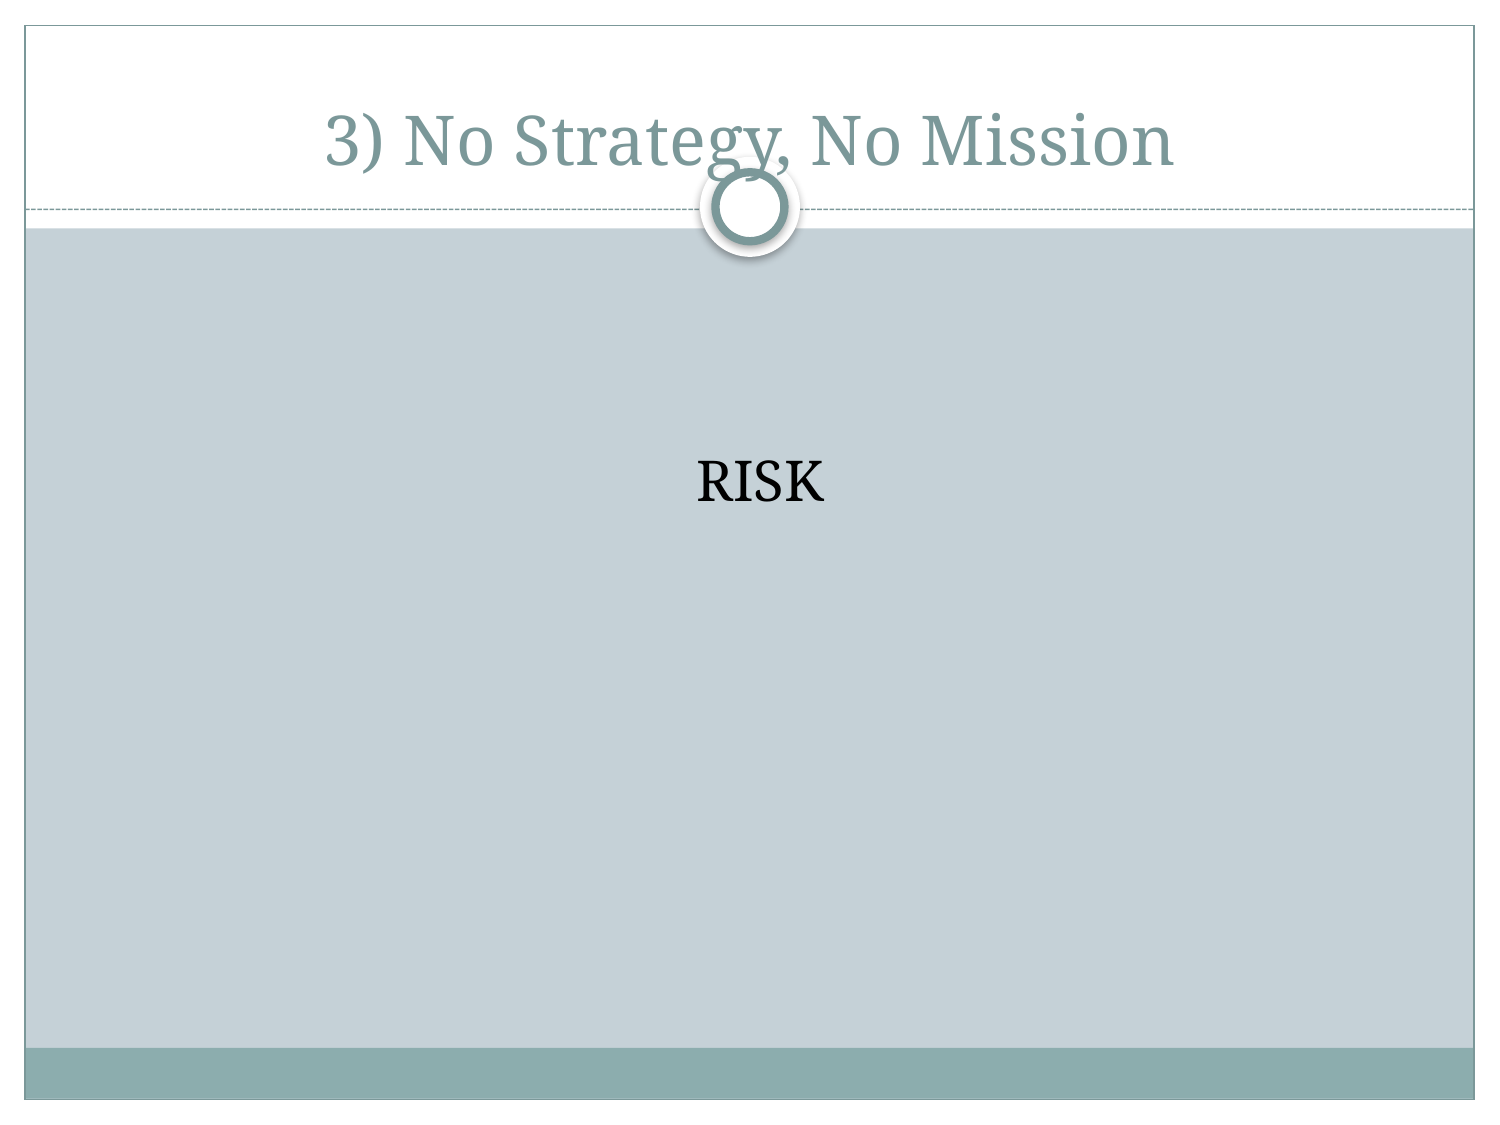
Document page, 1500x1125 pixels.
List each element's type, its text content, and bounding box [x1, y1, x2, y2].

list RISK [62, 437, 1458, 588]
title 3) No Strategy, No Mission [50, 62, 1450, 187]
